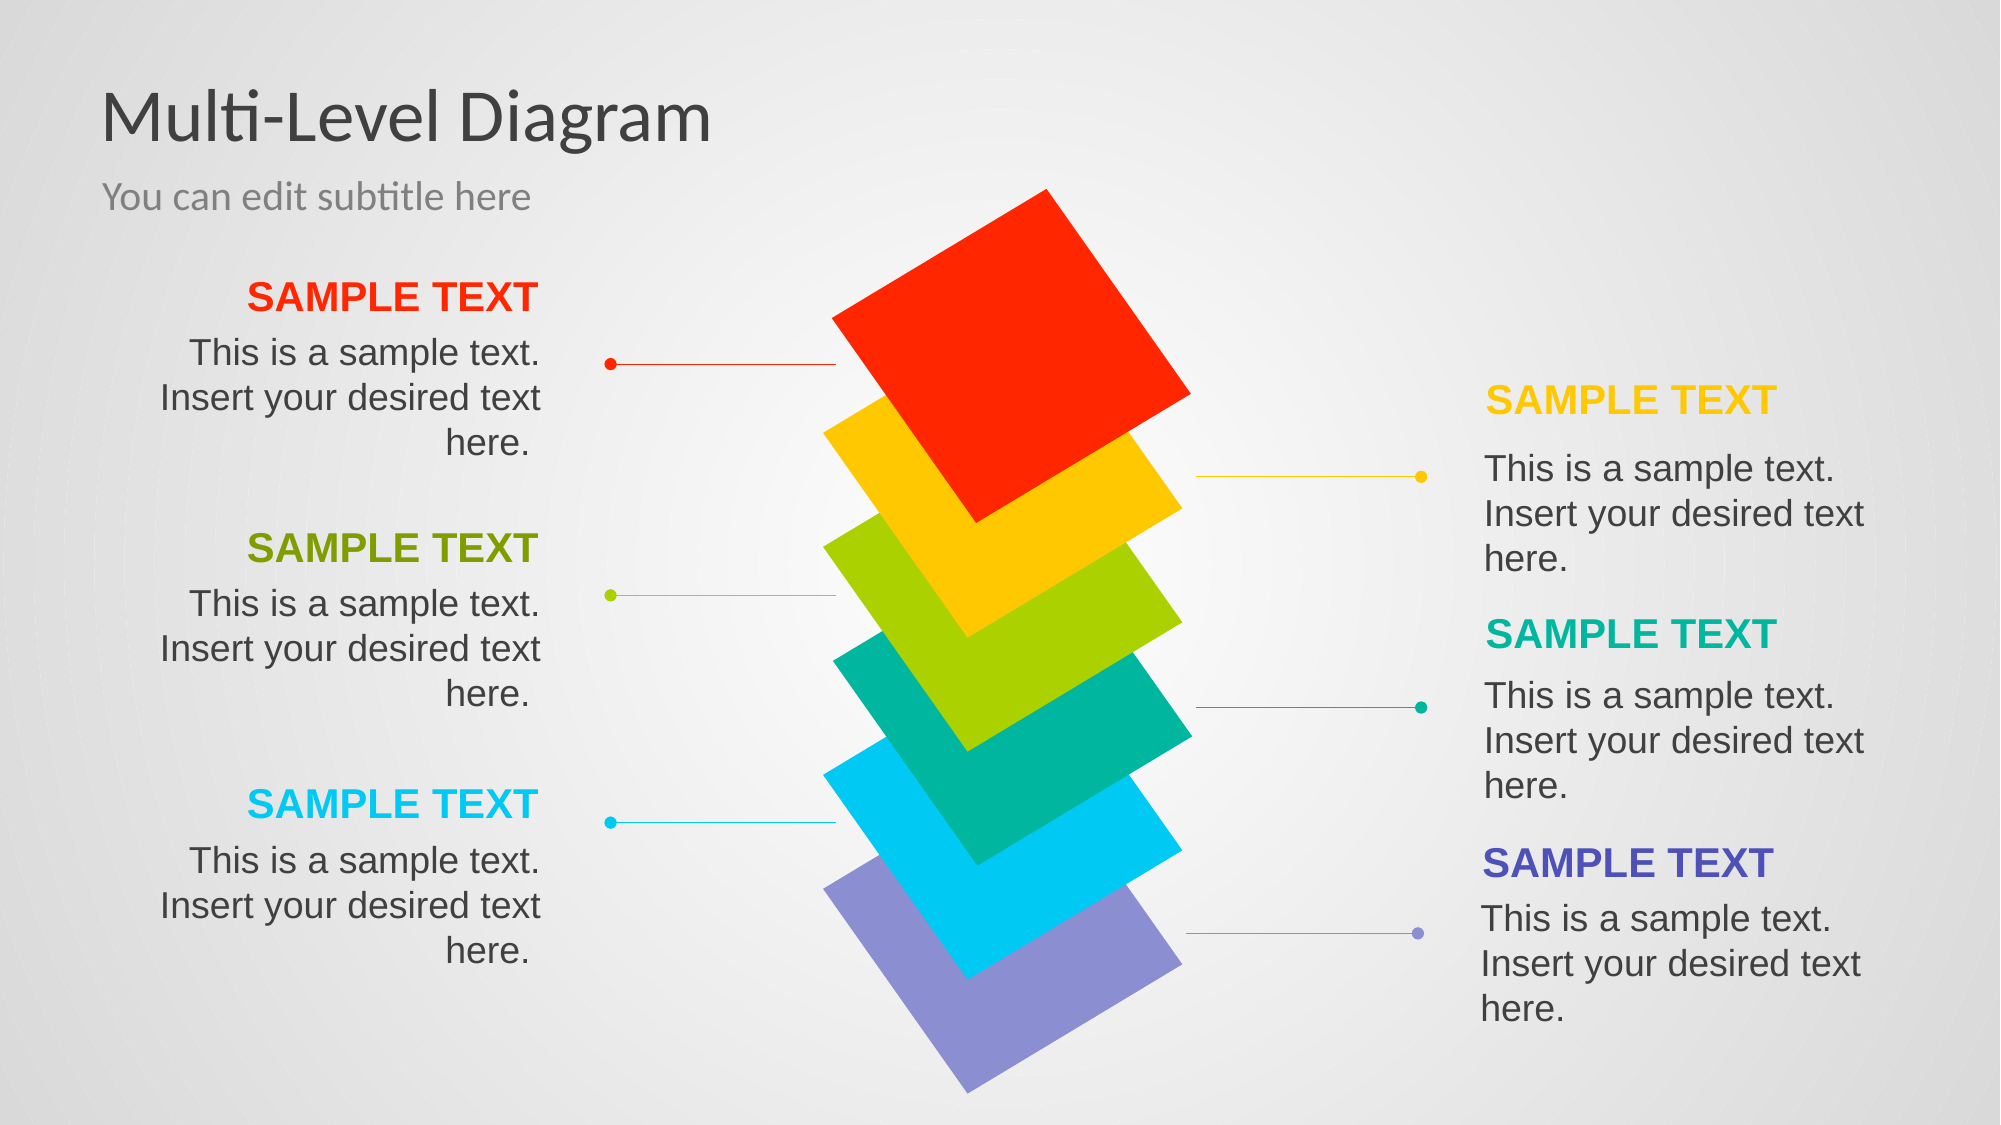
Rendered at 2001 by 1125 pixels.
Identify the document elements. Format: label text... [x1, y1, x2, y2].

text_box [830, 736, 1184, 982]
text_box [836, 395, 1184, 640]
title Multi-Level Diagram [100, 59, 1878, 174]
text_box [836, 513, 1184, 754]
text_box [135, 262, 836, 473]
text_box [135, 769, 836, 980]
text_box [1186, 828, 1887, 1039]
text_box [1196, 599, 1890, 816]
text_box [1196, 365, 1919, 589]
text_box [836, 631, 1194, 868]
text_box [836, 187, 1193, 525]
text_box You can edit subtitle here [87, 161, 808, 227]
text_box [836, 855, 1184, 1096]
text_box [135, 512, 836, 723]
